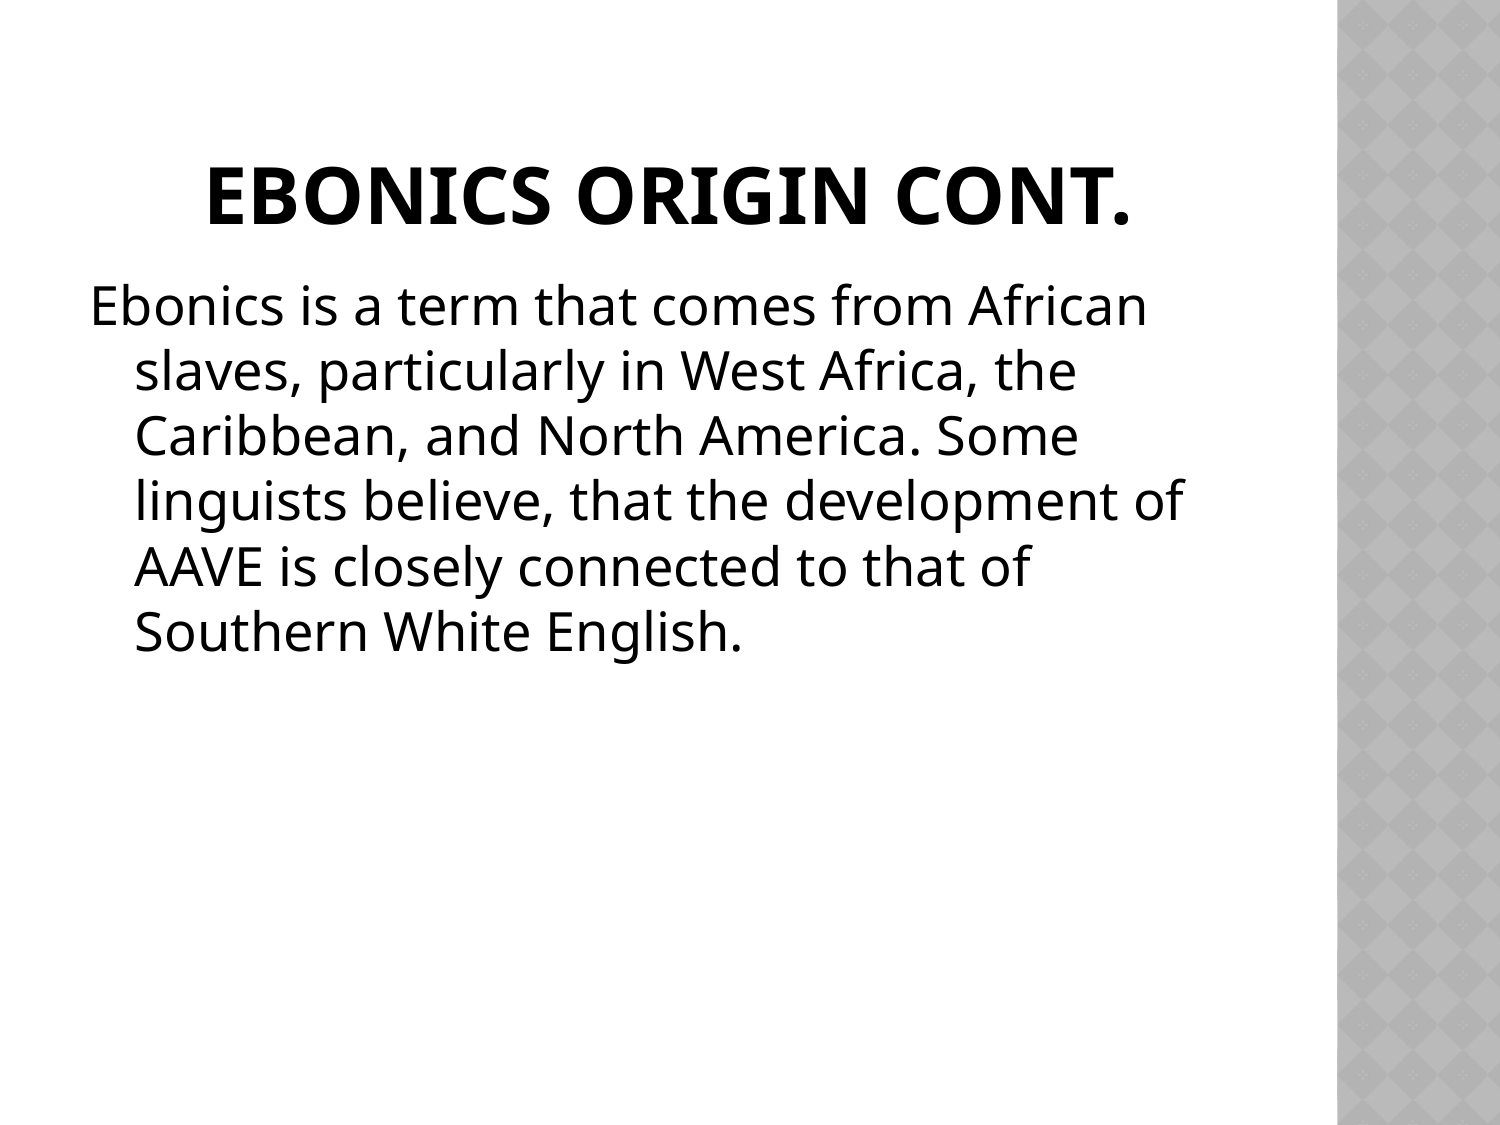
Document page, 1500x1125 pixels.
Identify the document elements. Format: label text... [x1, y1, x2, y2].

list Ebonics is a term that comes from African slaves, particularly in West Africa, the Caribbean, and North America. Some linguists believe, that the development of AAVE is closely connected to that of Southern White English. [75, 264, 1263, 1059]
title Ebonics Origin Cont. [75, 52, 1263, 240]
